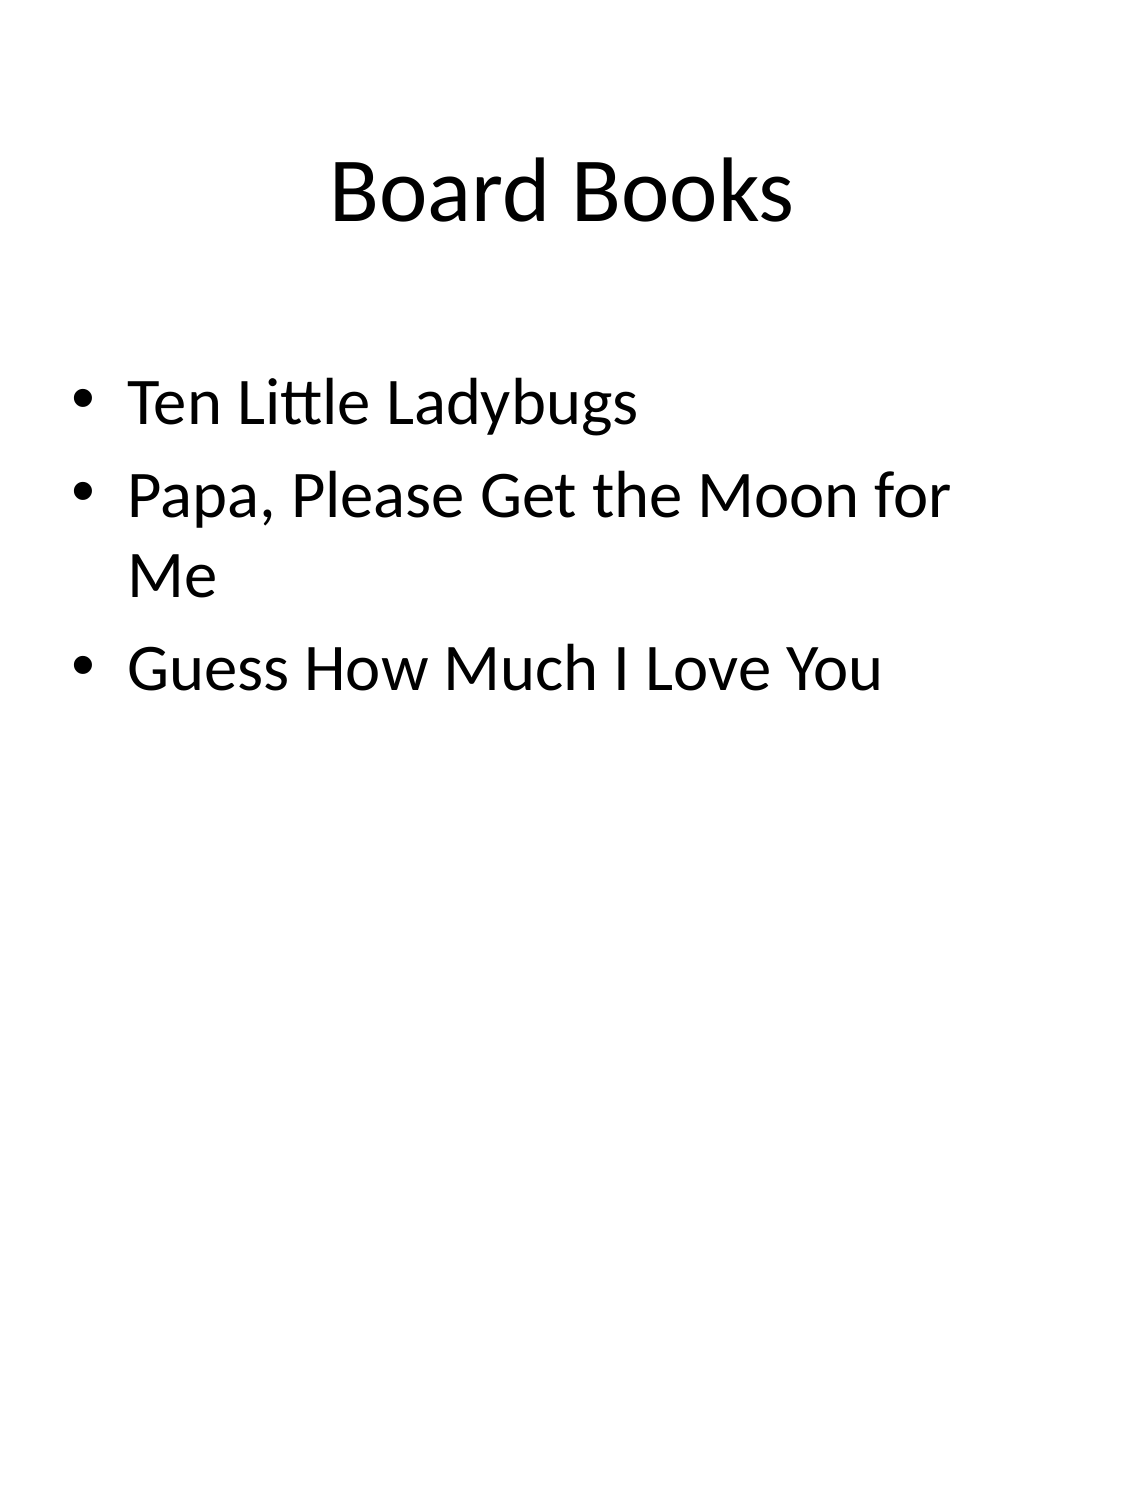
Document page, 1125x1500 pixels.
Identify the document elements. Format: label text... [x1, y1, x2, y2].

title Board Books [56, 60, 1069, 310]
list Ten Little Ladybugs Papa, Please Get the Moon for Me Guess How Much I Love You [56, 350, 1069, 1340]
